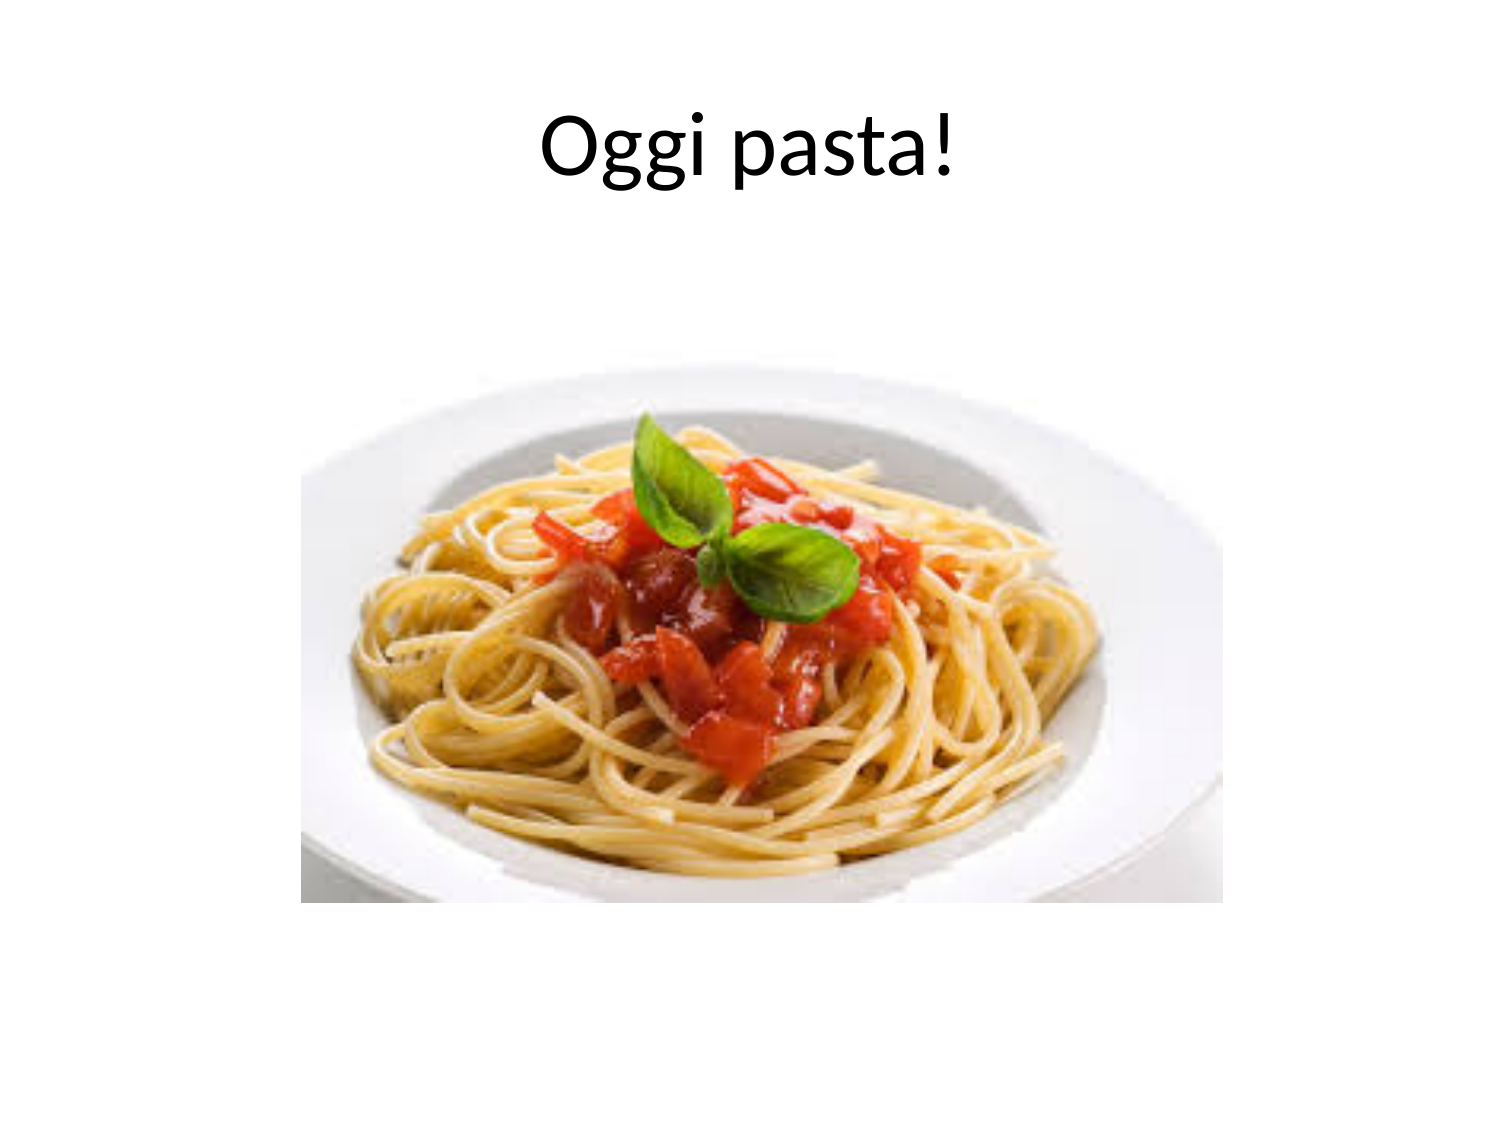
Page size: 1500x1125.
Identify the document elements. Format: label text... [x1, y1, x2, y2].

title Oggi pasta! [75, 45, 1425, 233]
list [300, 349, 1223, 903]
